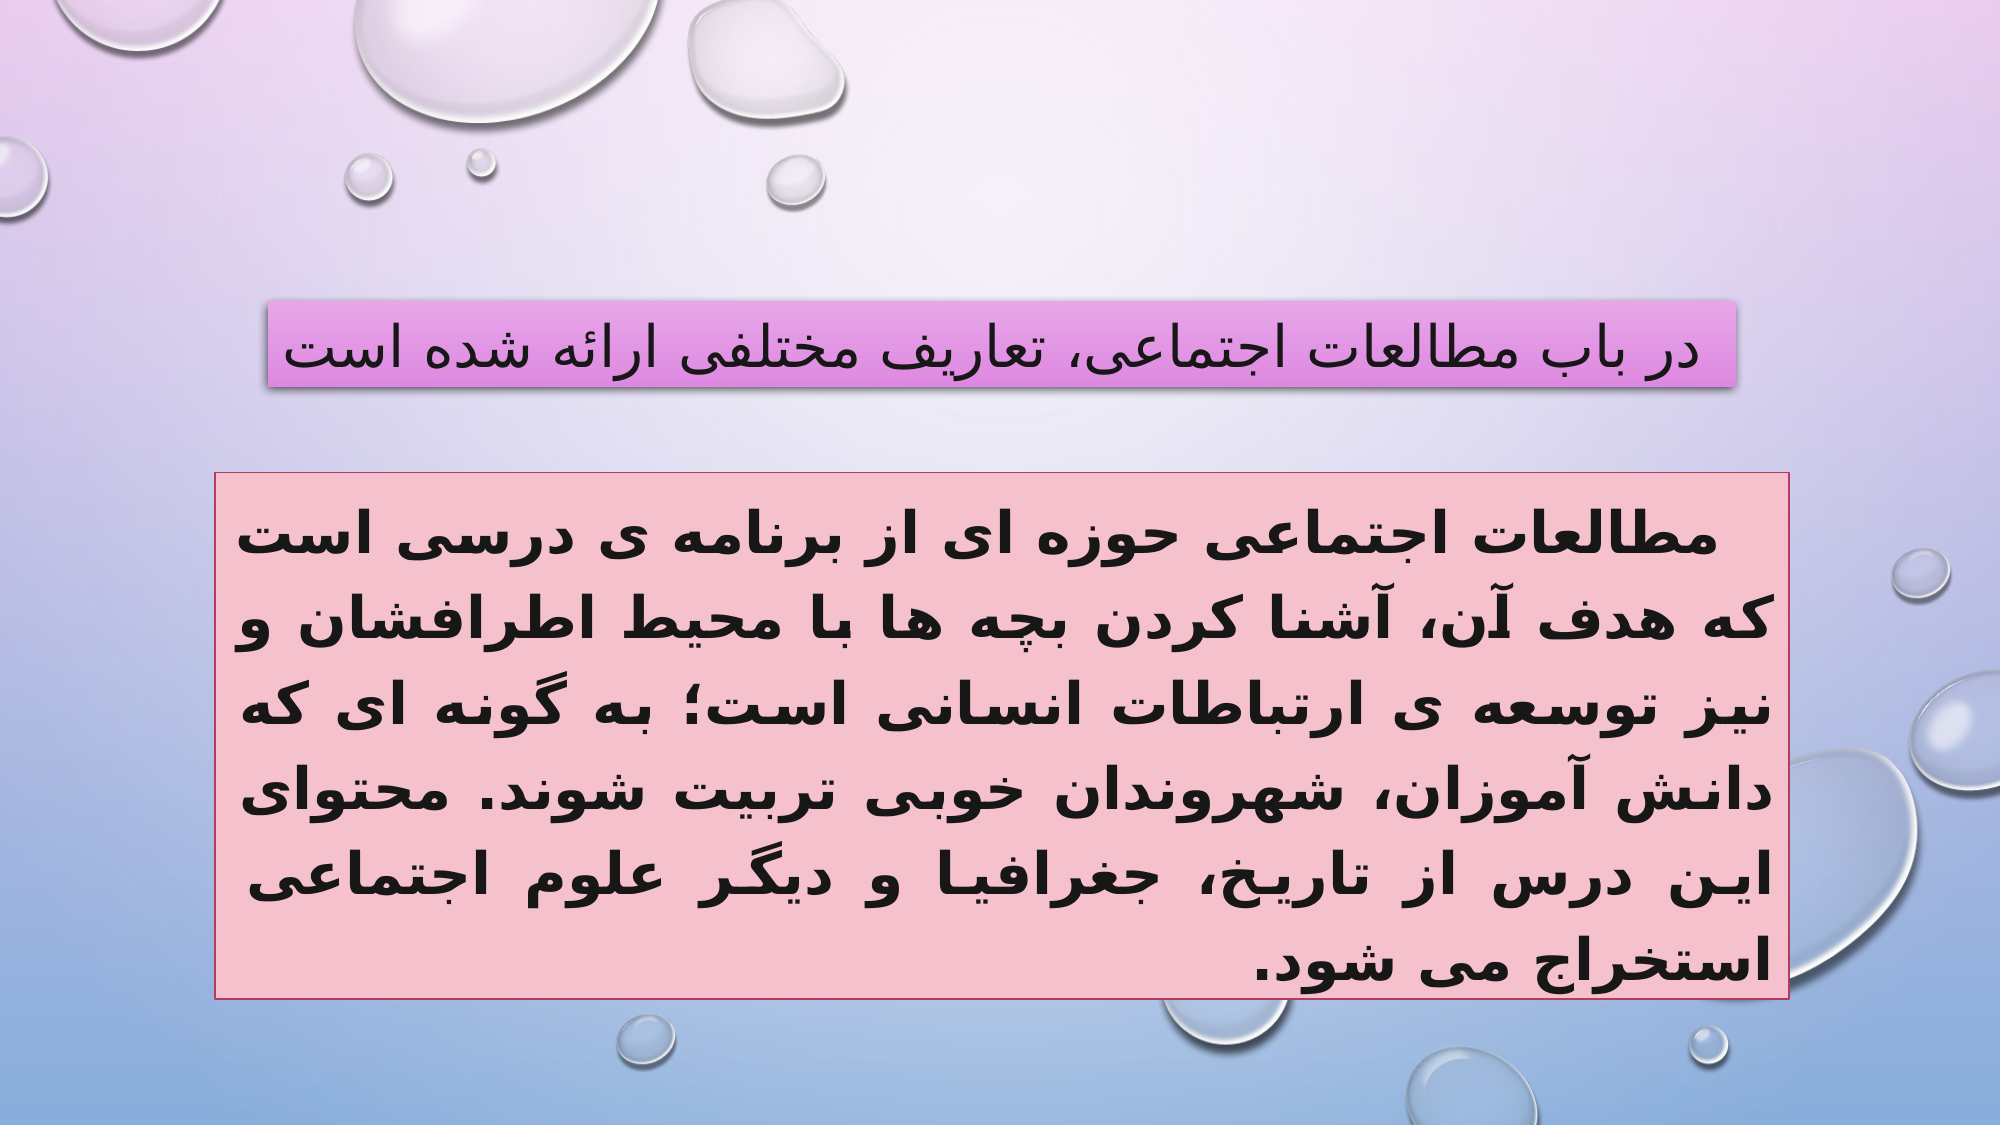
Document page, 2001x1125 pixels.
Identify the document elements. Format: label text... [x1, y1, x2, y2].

text_box در باب مطالعات اجتماعی، تعاريف مختلفی ارائه شده است [268, 301, 1736, 387]
picture [0, 0, 2000, 1125]
text_box مطالعات اجتماعی حوزه ای از برنامه ی درسی است که هدف آن، آشنا کردن بچه ها با محيط اطرافشان و نيز توسعه ی ارتباطات انسانی است؛ به گونه ای که دانش آموزان، شهروندان خوبی تربيت شوند. محتوای اين درس از تاريخ، جغرافيا و ديگر علوم اجتماعی استخراج می شود. [214, 472, 1790, 1000]
